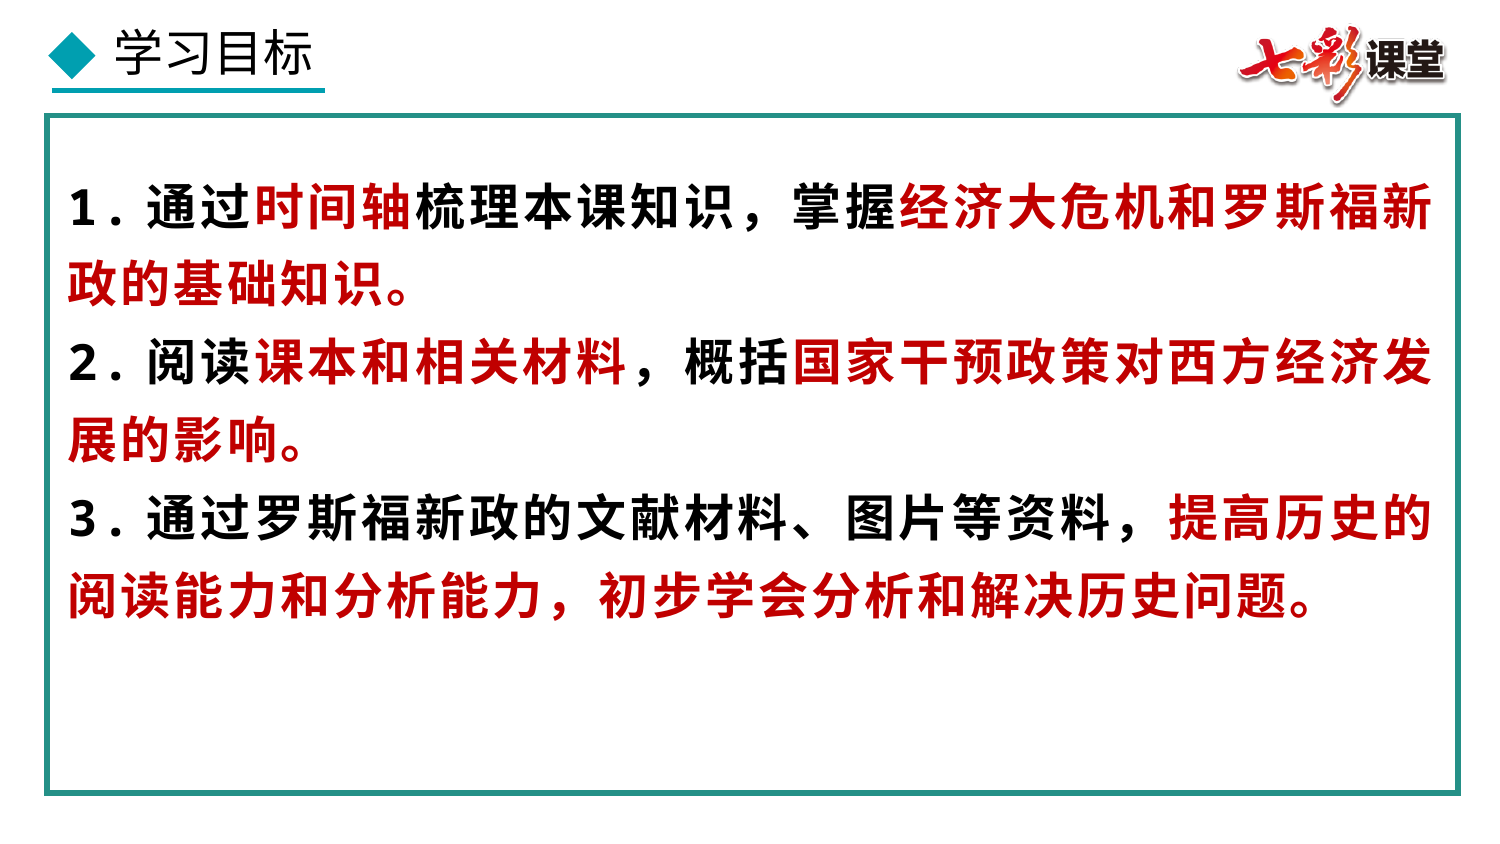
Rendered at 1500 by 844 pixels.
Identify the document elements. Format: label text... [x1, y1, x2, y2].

picture [1234, 20, 1451, 108]
text_box 1.通过时间轴梳理本课知识，掌握经济大危机和罗斯福新政的基础知识。 2.阅读课本和相关材料，概括国家干预政策对西方经济发展的影响。 3.通过罗斯福新政的文献材料、图片等资料，提高历史的阅读能力和分析能力，初步学会分析和解决历史问题。 [52, 148, 1452, 716]
